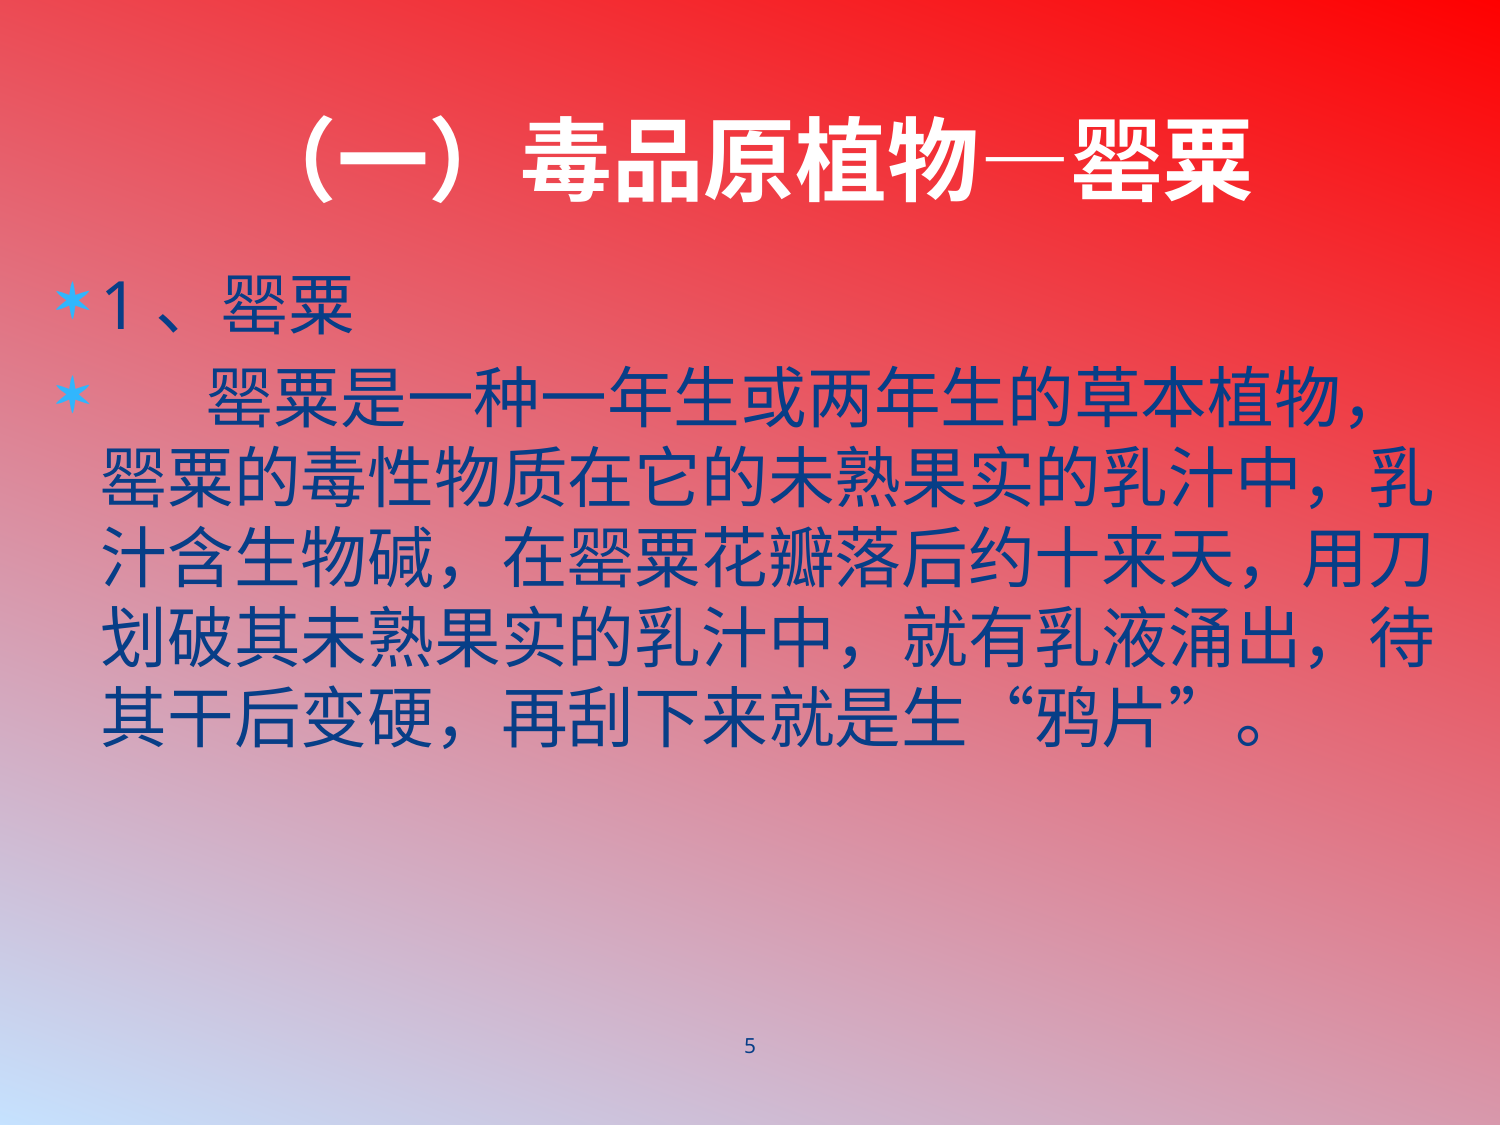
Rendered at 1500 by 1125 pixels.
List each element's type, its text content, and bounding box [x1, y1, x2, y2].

title （一）毒品原植物—罂粟 [74, 55, 1426, 262]
list 1、罂粟 罂粟是一种一年生或两年生的草本植物，罂粟的毒性物质在它的未熟果实的乳汁中，乳汁含生物碱，在罂粟花瓣落后约十来天，用刀划破其未熟果实的乳汁中，就有乳液涌出，待其干后变硬，再刮下来就是生“鸦片”。 [40, 255, 1460, 822]
slide_number 5 [654, 1025, 846, 1086]
